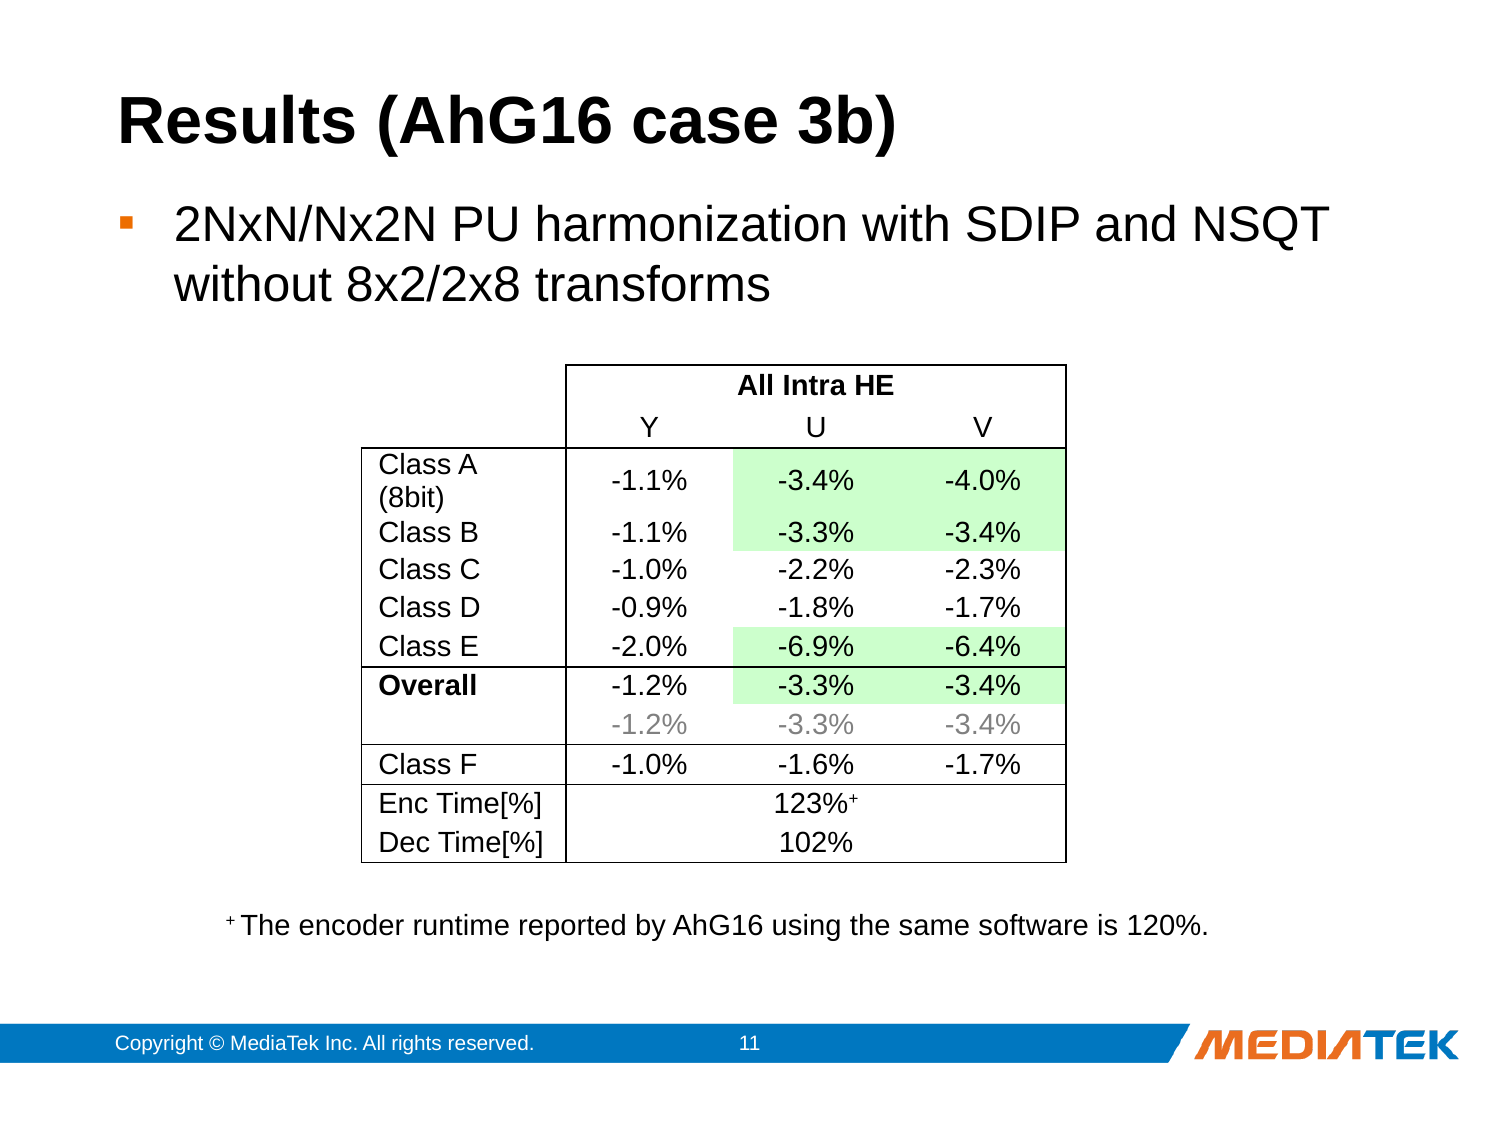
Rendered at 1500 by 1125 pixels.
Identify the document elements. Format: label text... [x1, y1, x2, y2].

picture [573, 1023, 711, 1063]
picture [0, 1023, 99, 1063]
footer Copyright © MediaTek Inc. All rights reserved. [99, 1022, 573, 1090]
text_box 2NxN/Nx2N PU harmonization with SDIP and NSQT without 8x2/2x8 transforms [102, 184, 1425, 998]
picture [789, 1023, 1459, 1063]
title Results (AhG16 case 3b) [101, 62, 1425, 172]
text_box + The encoder runtime reported by AhG16 using the same software is 120%. [210, 898, 1243, 949]
slide_number 10 [711, 1022, 789, 1090]
